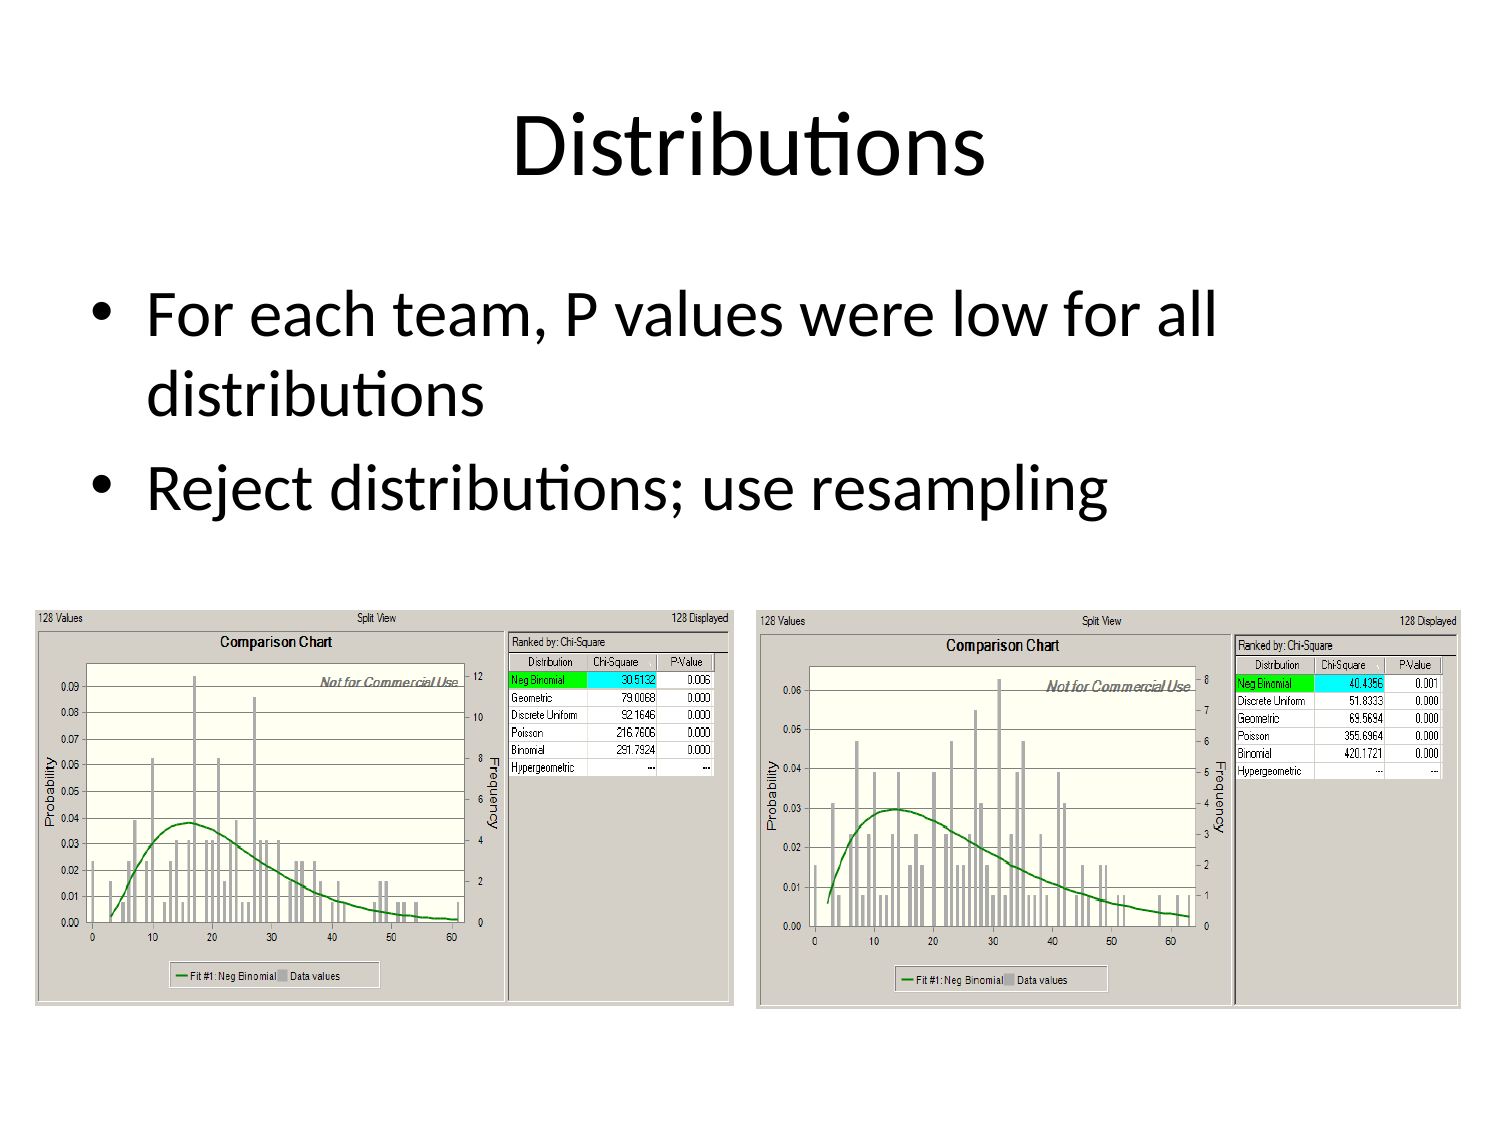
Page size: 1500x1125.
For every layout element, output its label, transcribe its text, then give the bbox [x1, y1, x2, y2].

picture [35, 610, 734, 1006]
list For each team, P values were low for all distributions Reject distributions; use resampling [75, 262, 1425, 1005]
picture [755, 610, 1461, 1009]
title Distributions [75, 45, 1425, 233]
